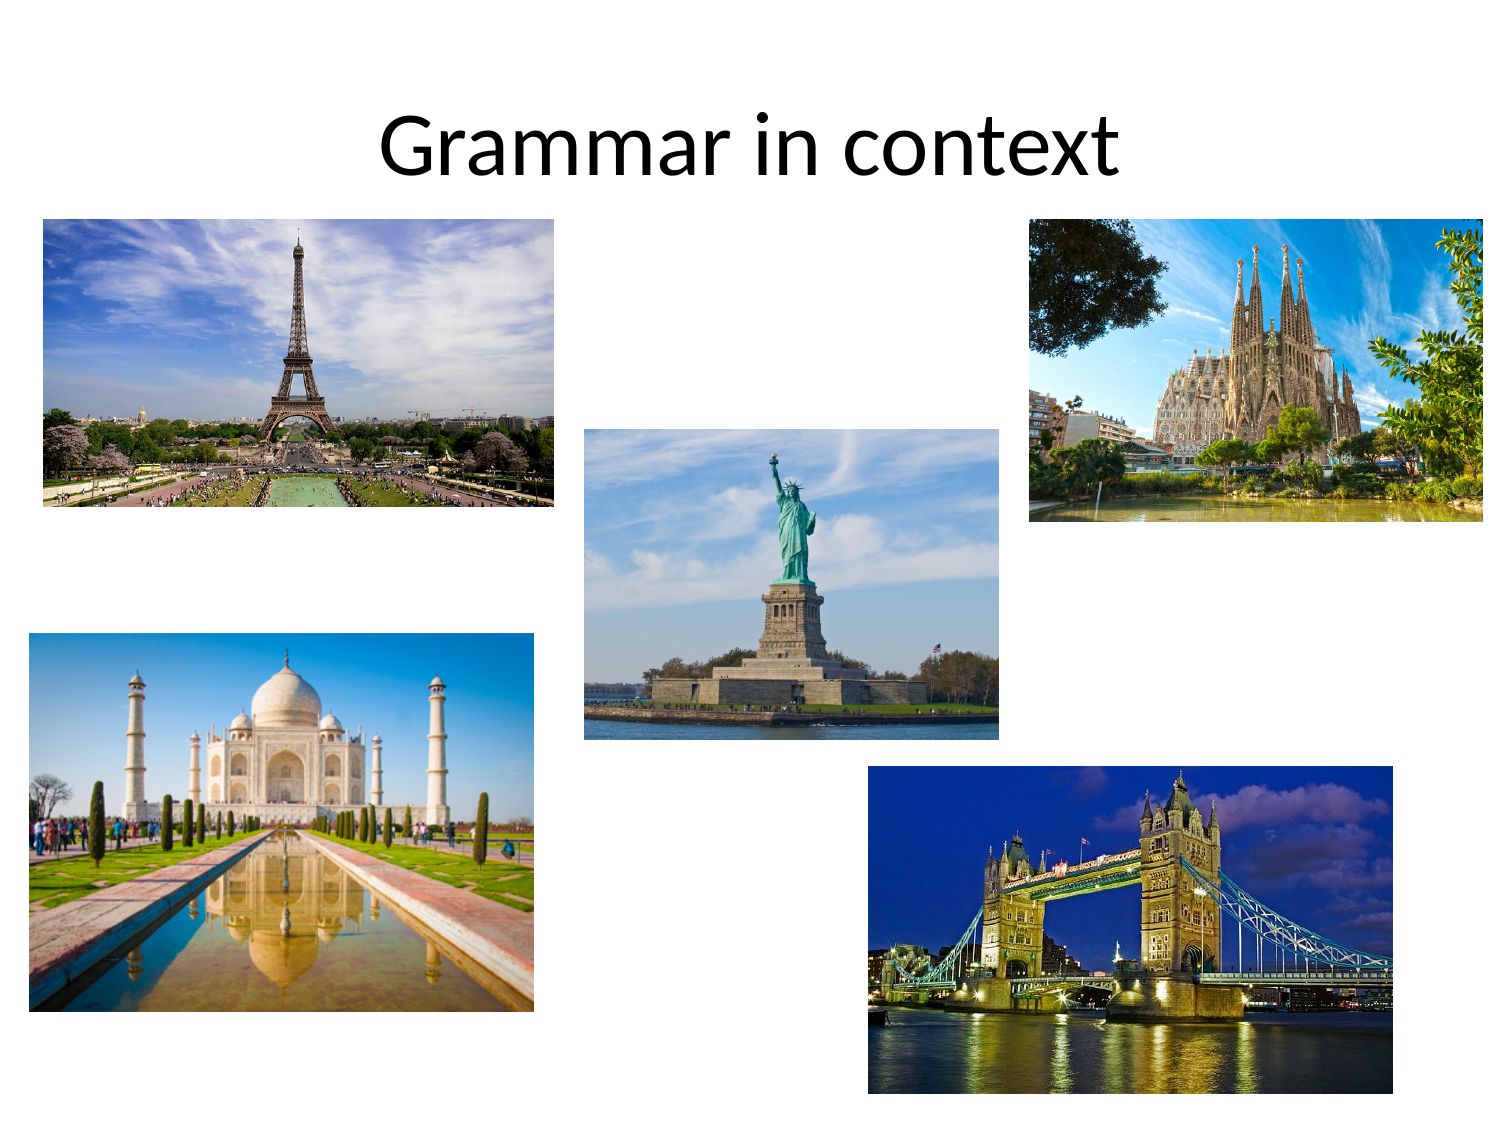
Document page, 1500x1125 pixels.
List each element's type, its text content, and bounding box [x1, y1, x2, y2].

picture [470, 664, 480, 668]
picture [1294, 219, 1356, 296]
picture [28, 633, 534, 1012]
picture [70, 1000, 80, 1009]
picture [320, 633, 534, 670]
picture [867, 766, 1394, 1095]
title Grammar in context [75, 45, 1425, 233]
picture [43, 219, 554, 507]
picture [1028, 219, 1483, 523]
picture [584, 429, 999, 740]
